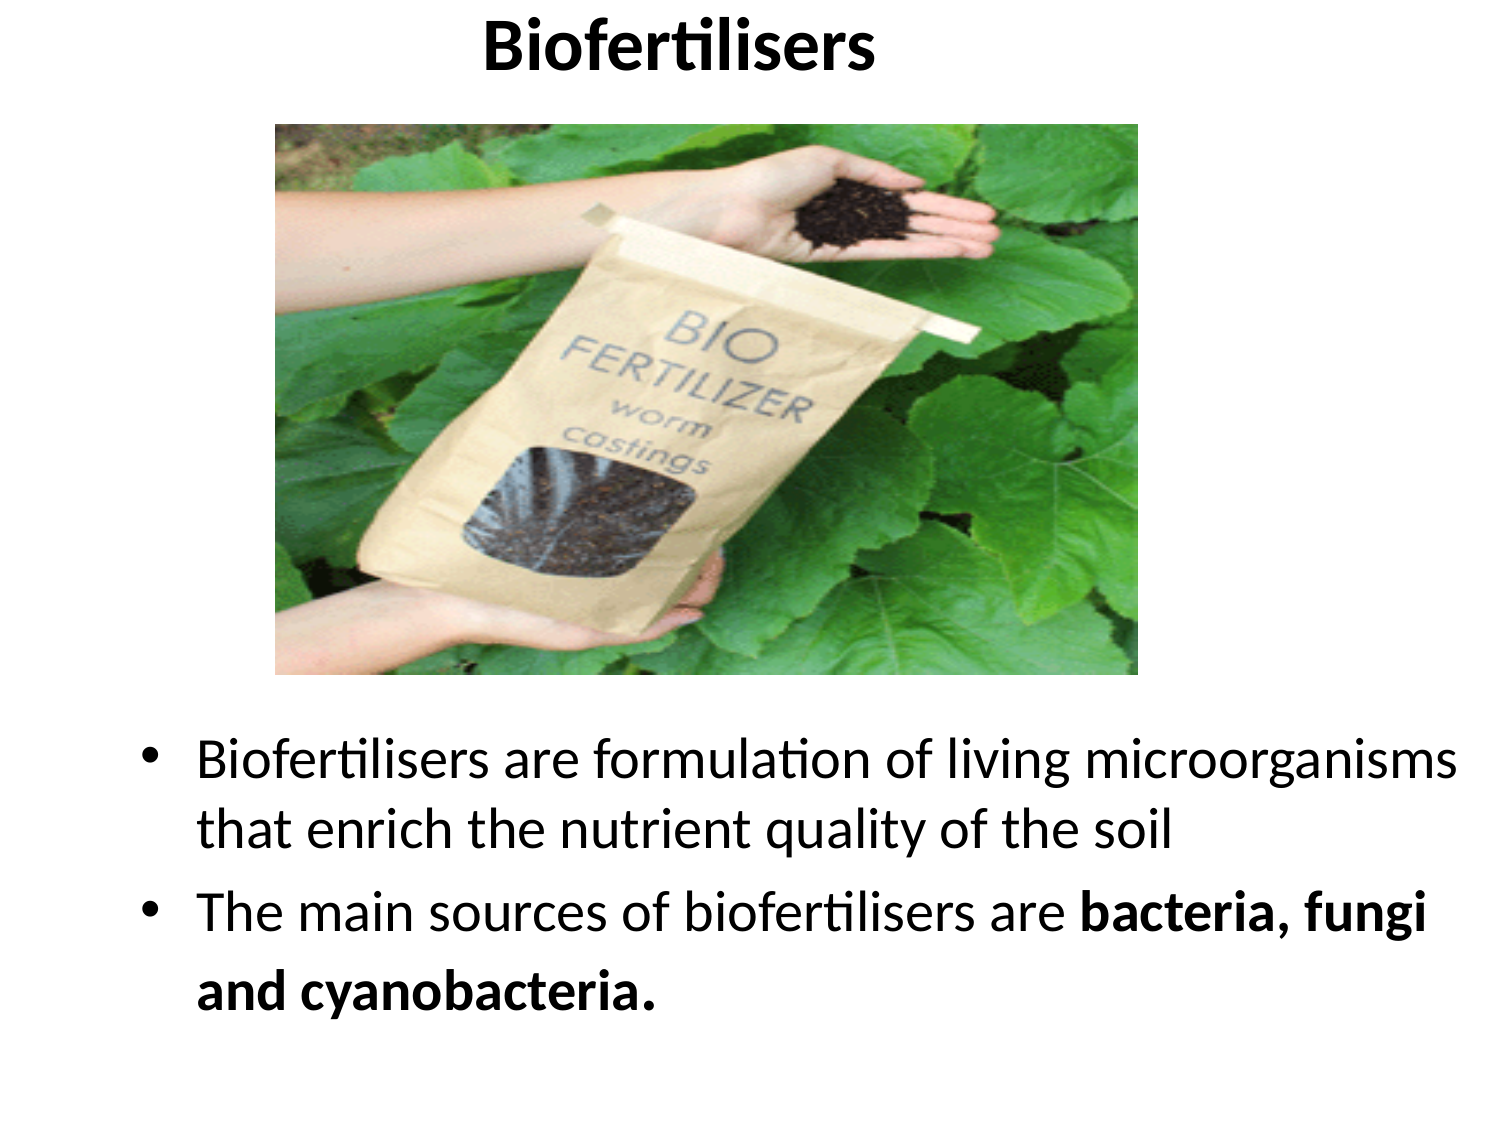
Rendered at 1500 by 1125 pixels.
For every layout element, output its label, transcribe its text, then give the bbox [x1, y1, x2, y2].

picture [274, 124, 1138, 676]
title Biofertilisers [75, 0, 1300, 94]
list Biofertilisers are formulation of living microorganisms that enrich the nutrient quality of the soil The main sources of biofertilisers are bacteria, fungi and cyanobacteria. [125, 712, 1475, 1125]
